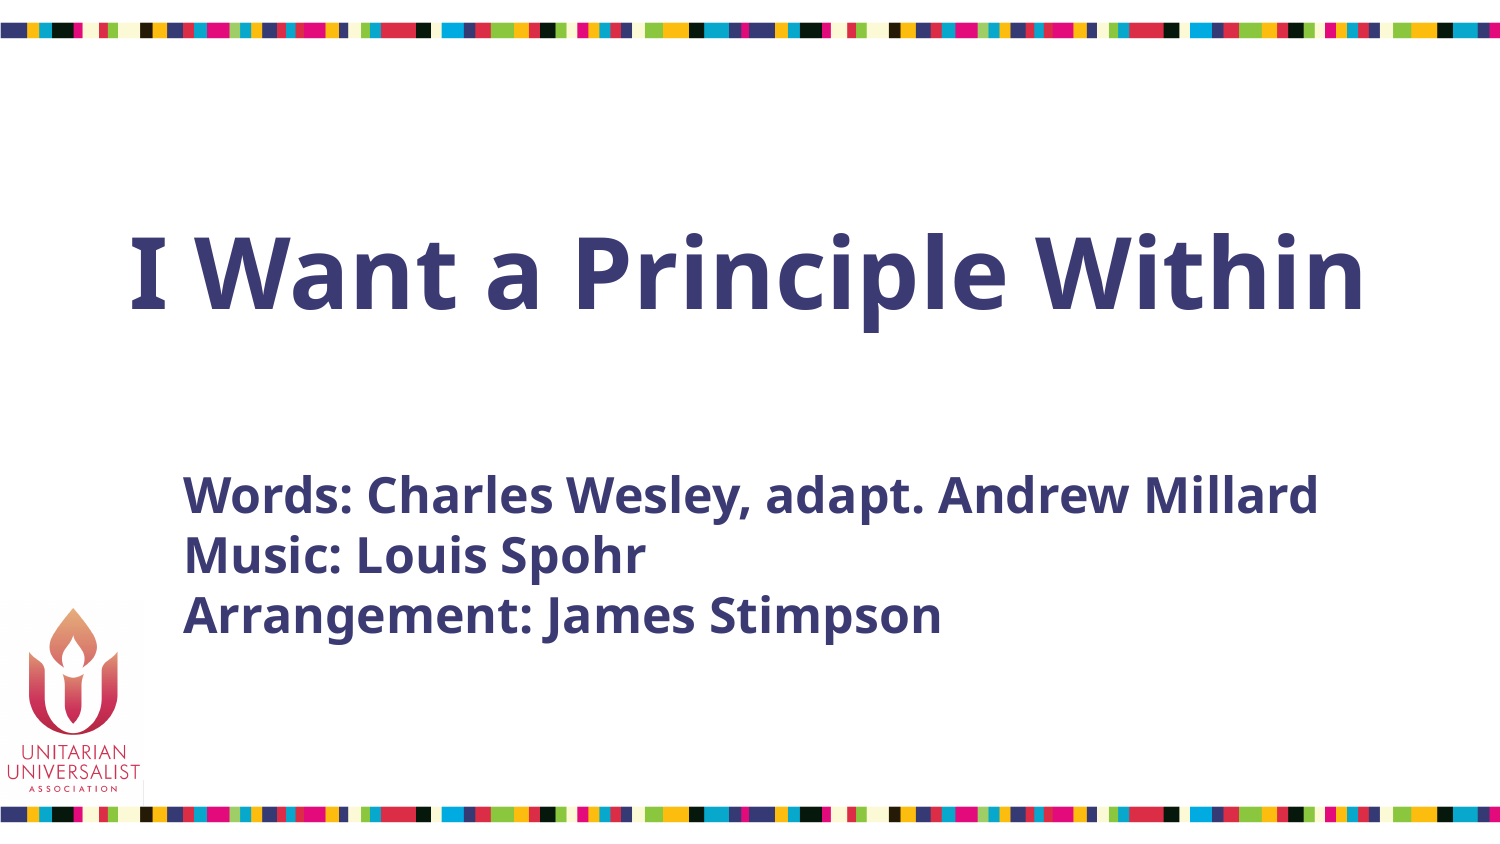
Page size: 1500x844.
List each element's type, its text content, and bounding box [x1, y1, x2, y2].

picture [0, 600, 1500, 824]
picture [0, 22, 1500, 40]
text_box Words: Charles Wesley, adapt. Andrew Millard Music: Louis Spohr Arrangement: James Stimpson [168, 448, 1495, 659]
text_box I Want a Principle Within [74, 75, 1425, 345]
